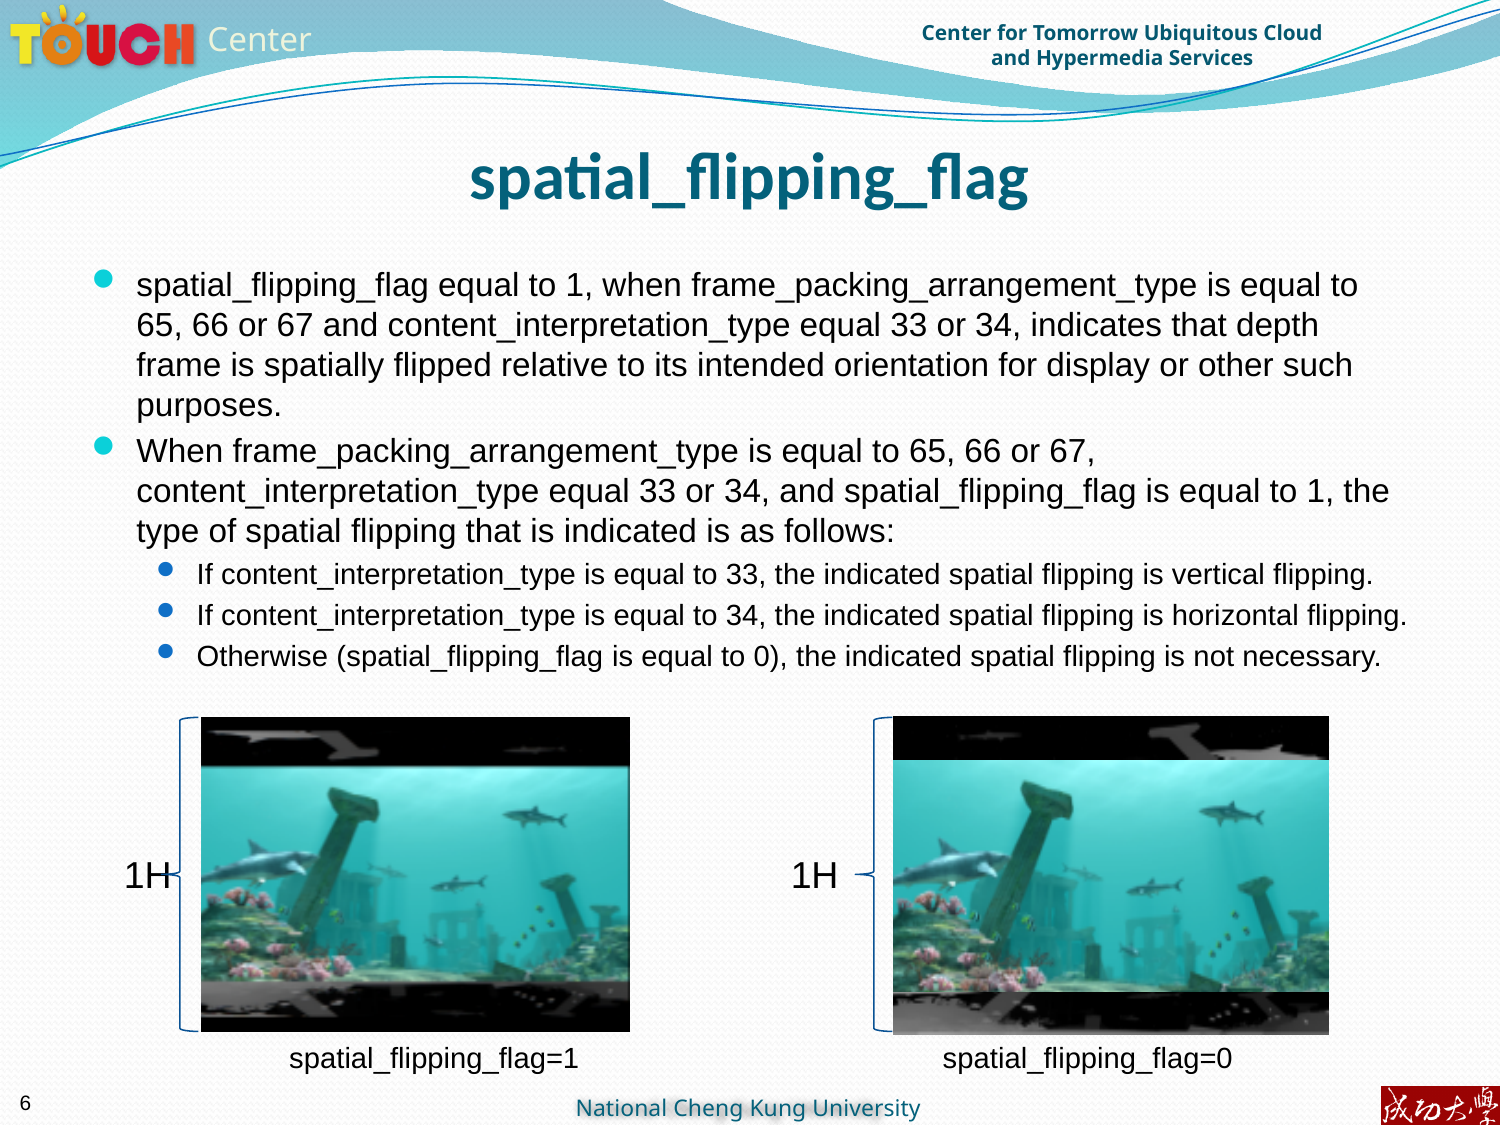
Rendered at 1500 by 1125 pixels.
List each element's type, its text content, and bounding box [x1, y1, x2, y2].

text_box spatial_flipping_flag=0 [927, 1047, 1249, 1082]
picture [5, 0, 201, 73]
picture [1381, 1086, 1500, 1125]
list spatial_flipping_flag equal to 1, when frame_packing_arrangement_type is equal to 65, 66 or 67 and content_interpretation_type equal 33 or 34, indicates that depth frame is spatially flipped relative to its intended orientation for display or other such purposes. When frame_packing_arrangement_type is equal to 65, 66 or 67, content_interpretation_type equal 33 or 34, and spatial_flipping_flag is equal to 1, the type of spatial flipping that is indicated is as follows: If content_interpretation_type is equal to 33, the indicated spatial flipping is vertical flipping. If content_interpretation_type is equal to 34, the indicated spatial flipping is horizontal flipping. Otherwise (spatial_flipping_flag is equal to 0), the indicated spatial flipping is not necessary. [76, 208, 1427, 1004]
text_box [775, 716, 1329, 1035]
title spatial_flipping_flag [74, 125, 1426, 244]
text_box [76, 717, 630, 1032]
text_box spatial_flipping_flag=1 [274, 1044, 595, 1082]
